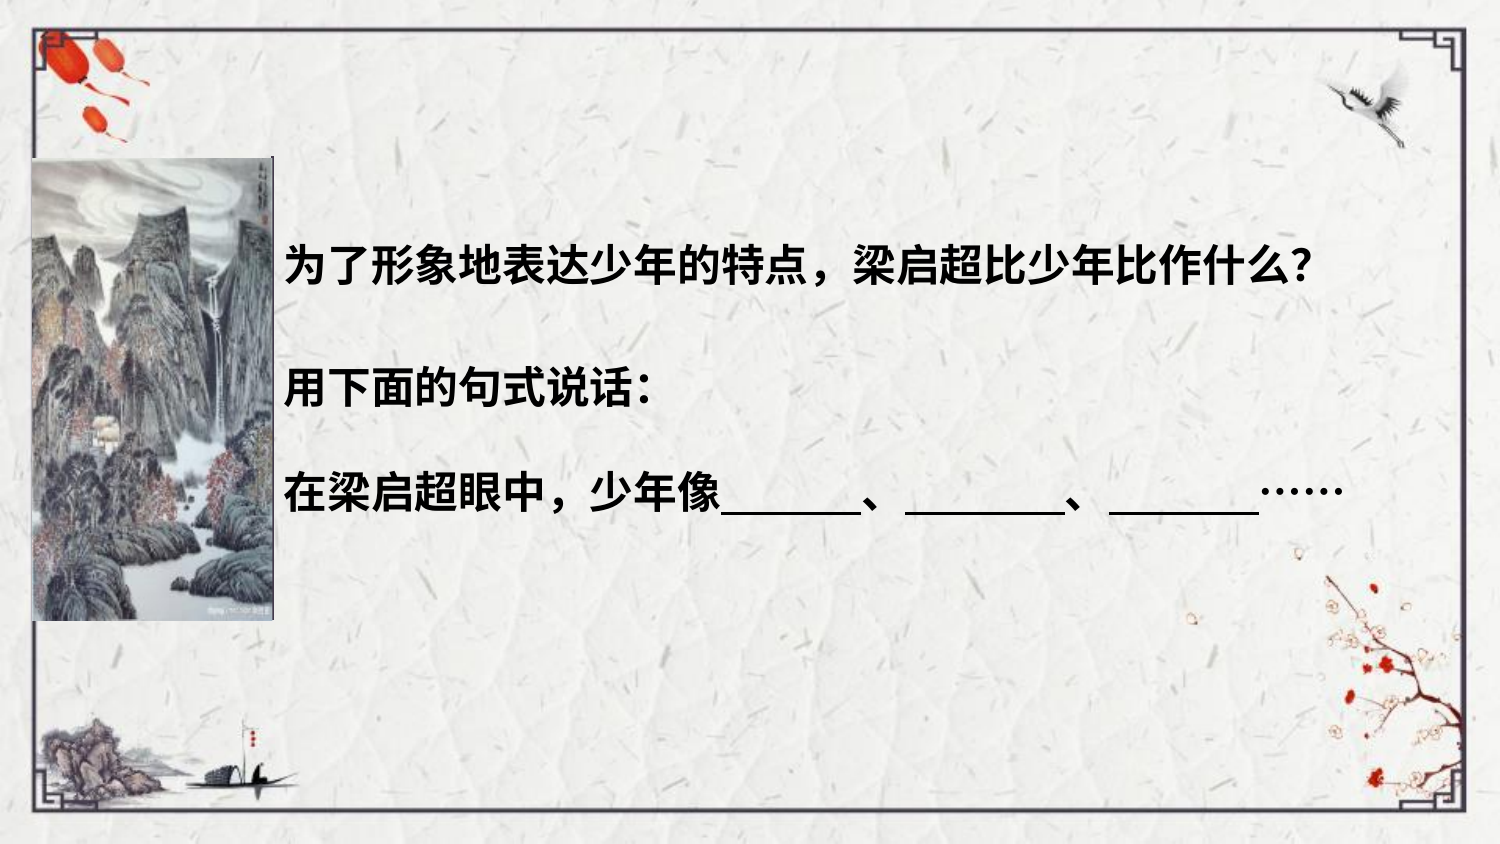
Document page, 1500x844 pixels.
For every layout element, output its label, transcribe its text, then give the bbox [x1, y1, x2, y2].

text_box 用下面的句式说话： 在梁启超眼中，少年像 、 、 …… [277, 353, 1500, 602]
text_box 为了形象地表达少年的特点，梁启超比少年比作什么？ [277, 205, 1345, 296]
picture [0, 0, 1500, 844]
text_box [30, 157, 272, 622]
